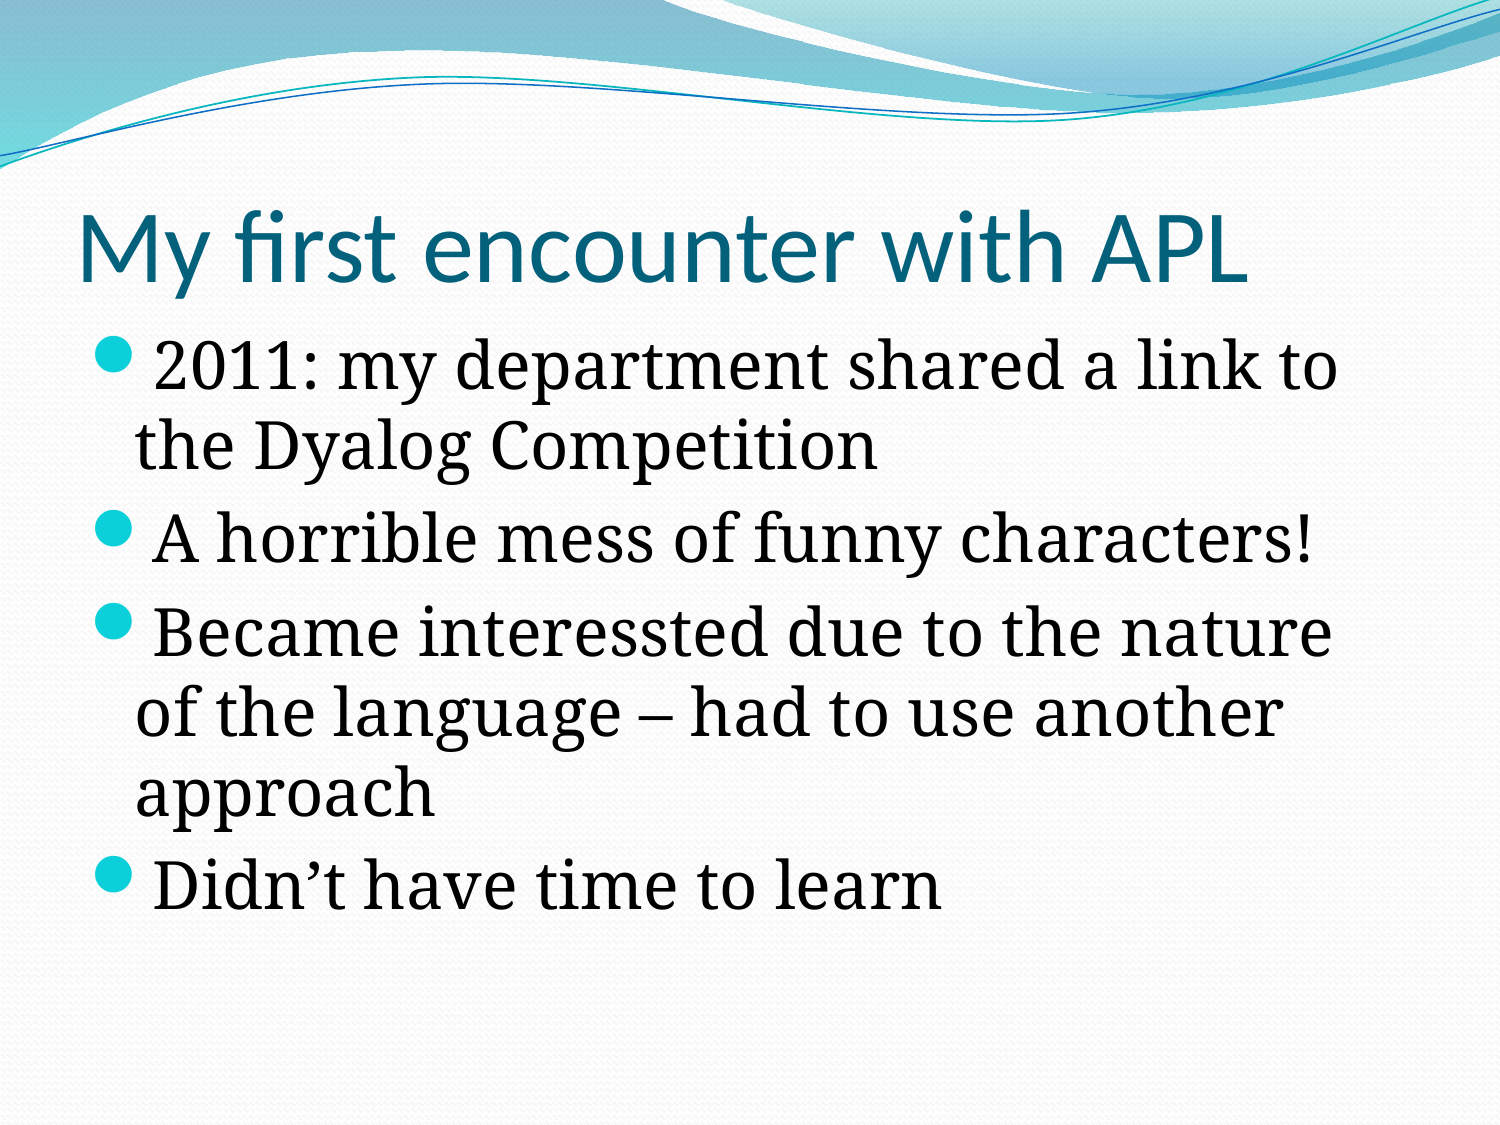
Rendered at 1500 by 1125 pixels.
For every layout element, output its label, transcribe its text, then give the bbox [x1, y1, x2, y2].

list 2011: my department shared a link to the Dyalog Competition A horrible mess of funny characters! Became interessted due to the nature of the language – had to use another approach Didn’t have time to learn [75, 314, 1412, 1043]
title My first encounter with APL [75, 115, 1425, 303]
